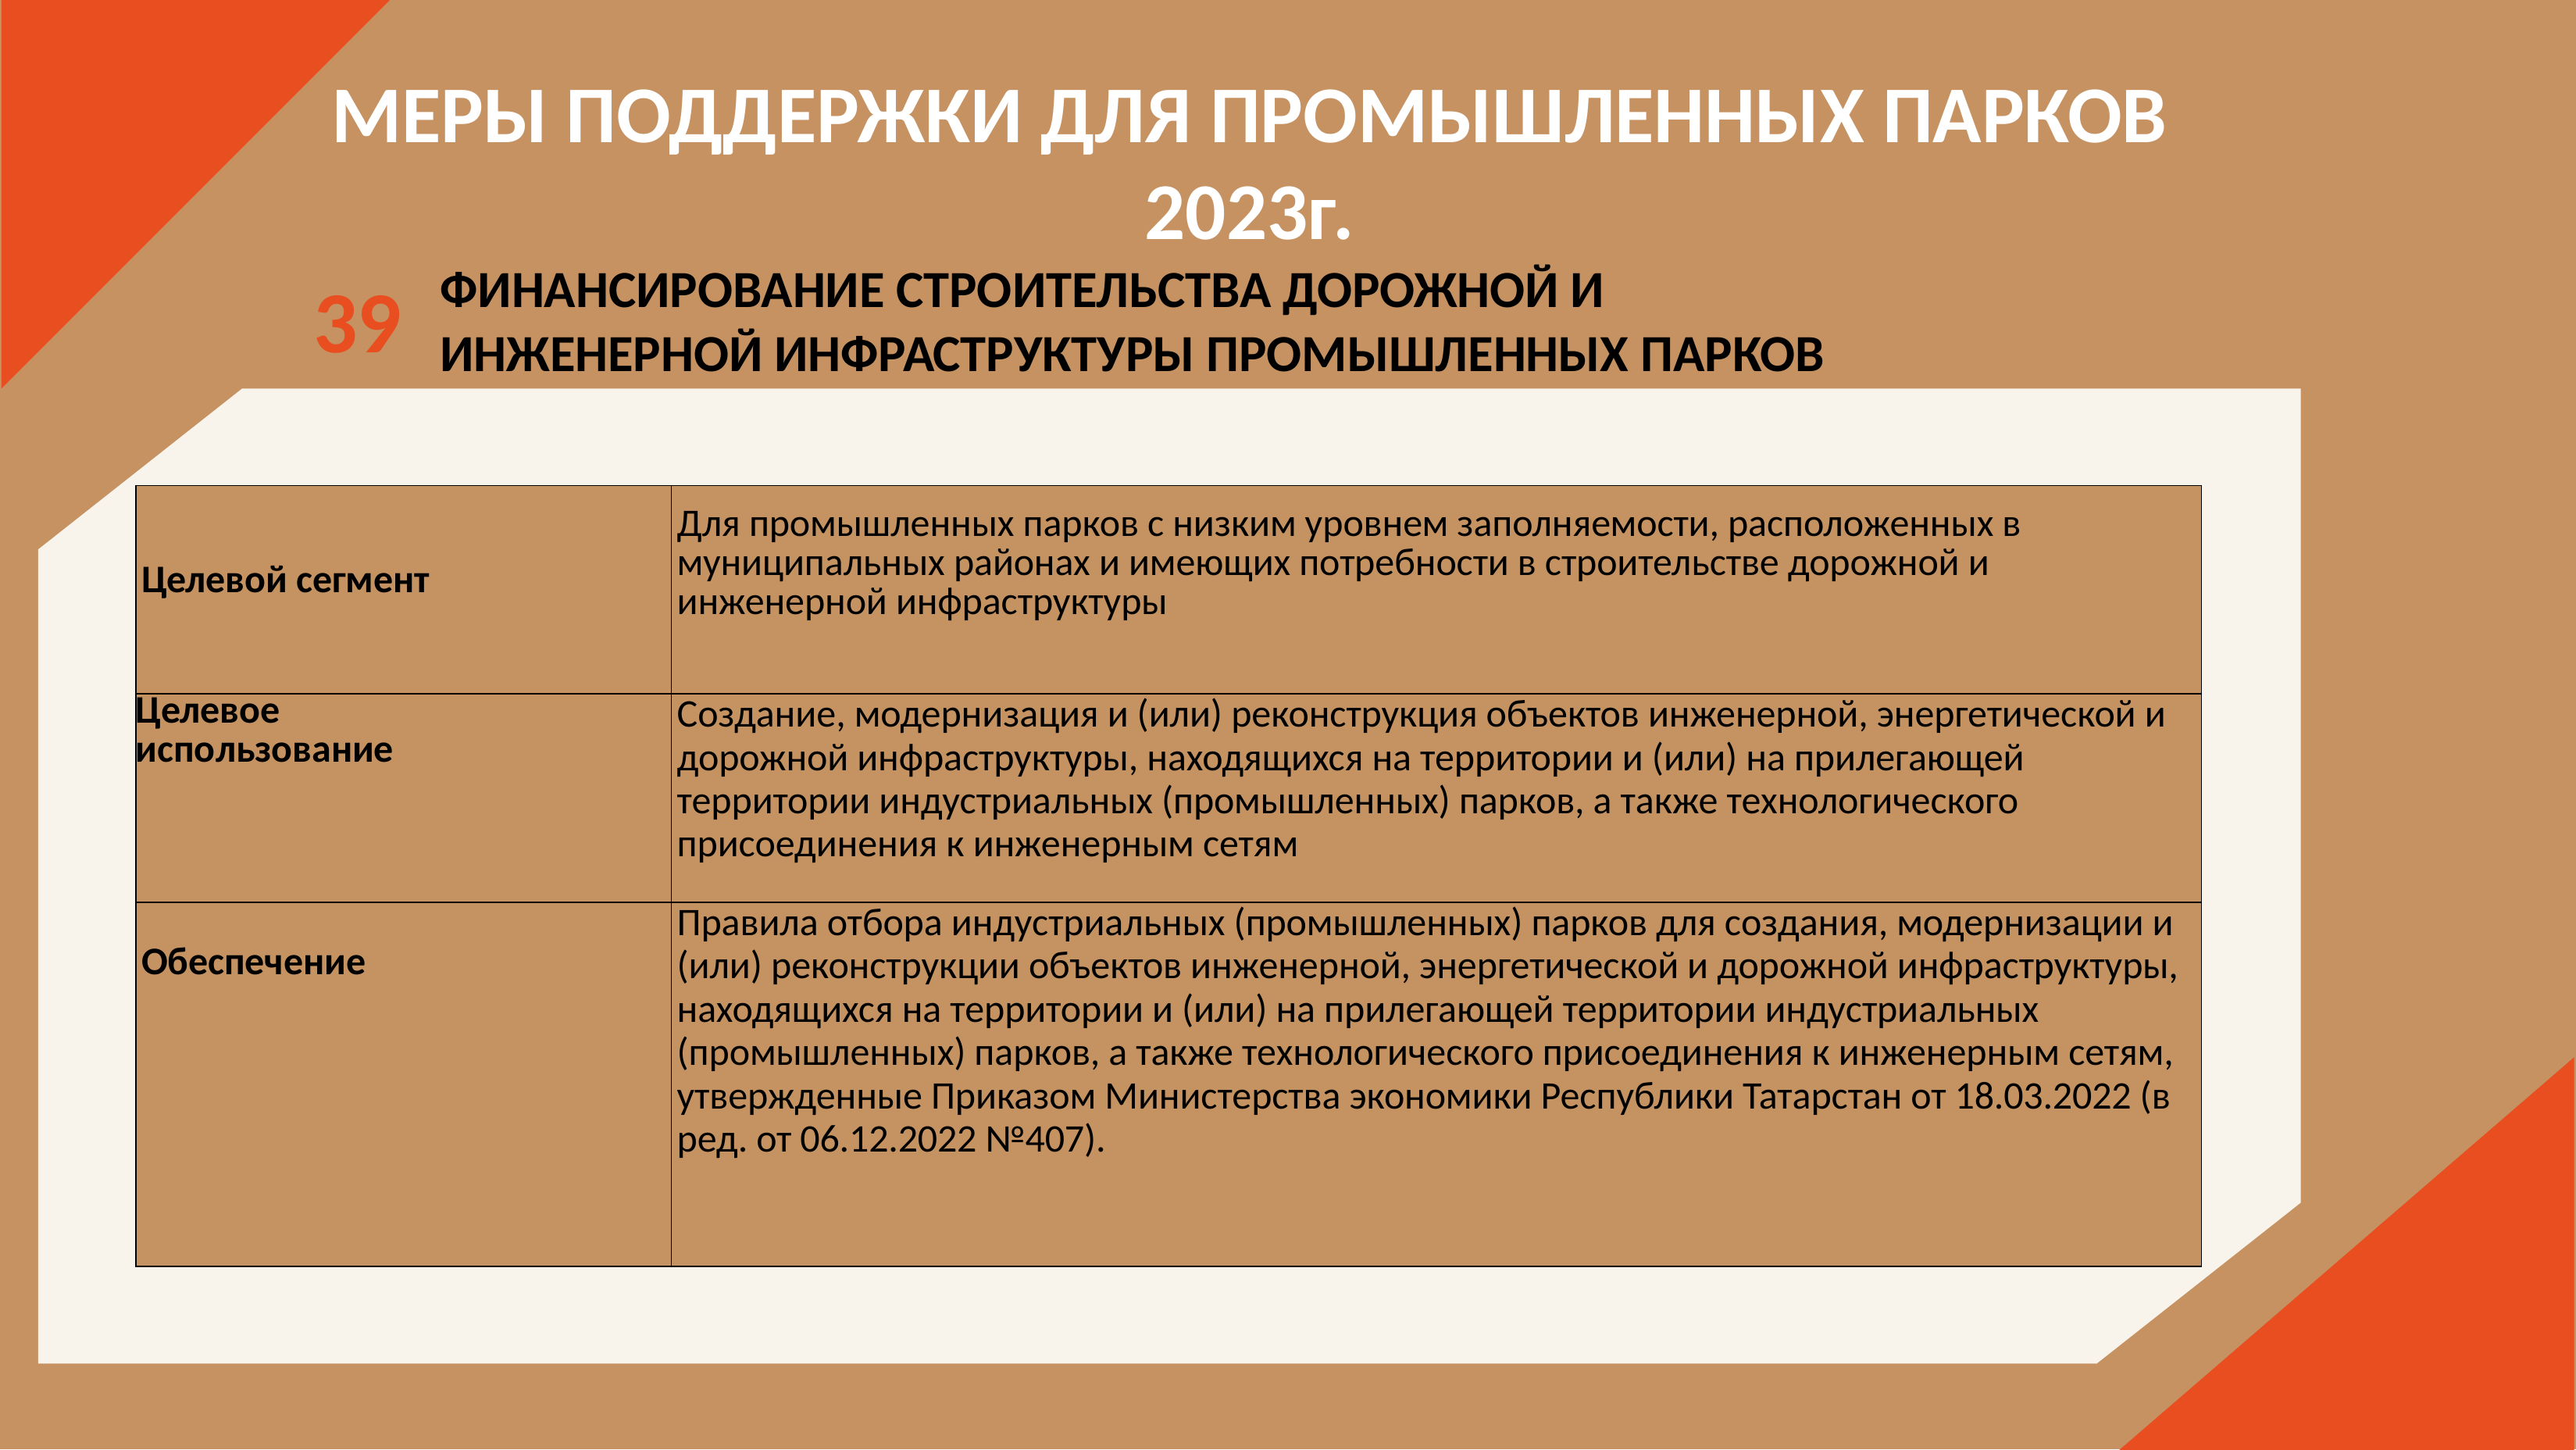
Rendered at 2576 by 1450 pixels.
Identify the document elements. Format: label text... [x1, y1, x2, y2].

table_header Для промышленных парков с низким уровнем заполняемости, расположенных в муниципальных районах и имеющих потребности в строительстве дорожной и инженерной инфраструктуры [672, 486, 2201, 693]
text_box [311, 253, 2441, 384]
table_cell Создание, модернизация и (или) реконструкция объектов инженерной, энергетической и дорожной инфраструктуры, находящихся на территории и (или) на прилегающей территории индустриальных (промышленных) парков, а также технологического присоединения к инженерным сетям [672, 695, 2201, 902]
table_cell Правила отбора индустриальных (промышленных) парков для создания, модернизации и (или) реконструкции объектов инженерной, энергетической и дорожной инфраструктуры, находящихся на территории и (или) на прилегающей территории индустриальных (промышленных) парков, а также технологического присоединения к инженерным сетям, утвержденные Приказом Министерства экономики Республики Татарстан от 18.03.2022 (в ред. от 06.12.2022 №407). [672, 903, 2201, 1266]
text_box [37, 388, 2301, 1364]
table_cell Обеспечение [137, 903, 671, 1266]
table_cell Целевое использование [137, 695, 671, 902]
text_box [2119, 1057, 2574, 1450]
text_box МЕРЫ ПОДДЕРЖКИ ДЛЯ ПРОМЫШЛЕННЫХ ПАРКОВ 2023г. [227, 60, 2271, 256]
text_box [1, 0, 391, 389]
table_header Целевой сегмент [137, 486, 671, 693]
